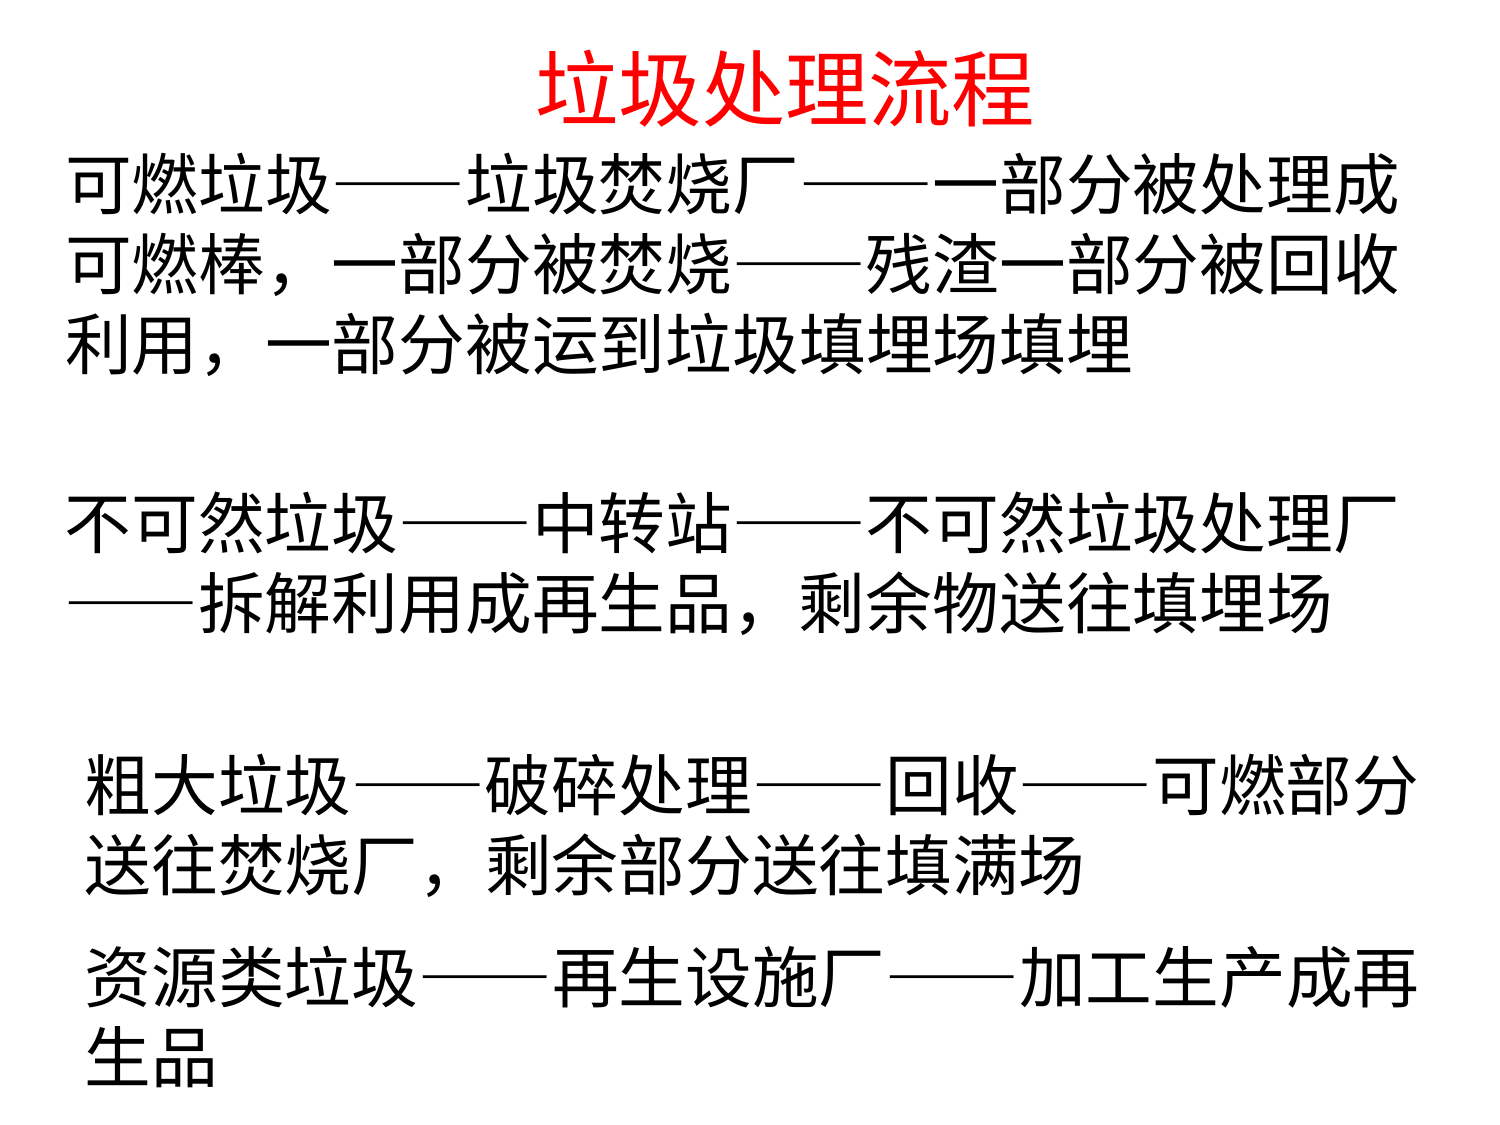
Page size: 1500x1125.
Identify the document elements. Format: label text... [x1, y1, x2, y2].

text_box 粗大垃圾——破碎处理——回收——可燃部分送往焚烧厂，剩余部分送往填满场 [69, 576, 1450, 911]
text_box 不可然垃圾——中转站——不可然垃圾处理厂——拆解利用成再生品，剩余物送往填埋场 [50, 394, 1471, 649]
text_box 资源类垃圾——再生设施厂——加工生产成再生品 [69, 928, 1450, 1104]
text_box 可燃垃圾——垃圾焚烧厂——一部分被处理成可燃棒，一部分被焚烧——残渣一部分被回收利用，一部分被运到垃圾填埋场填埋 [50, 135, 1450, 394]
text_box 垃圾处理流程 [218, 29, 1353, 135]
